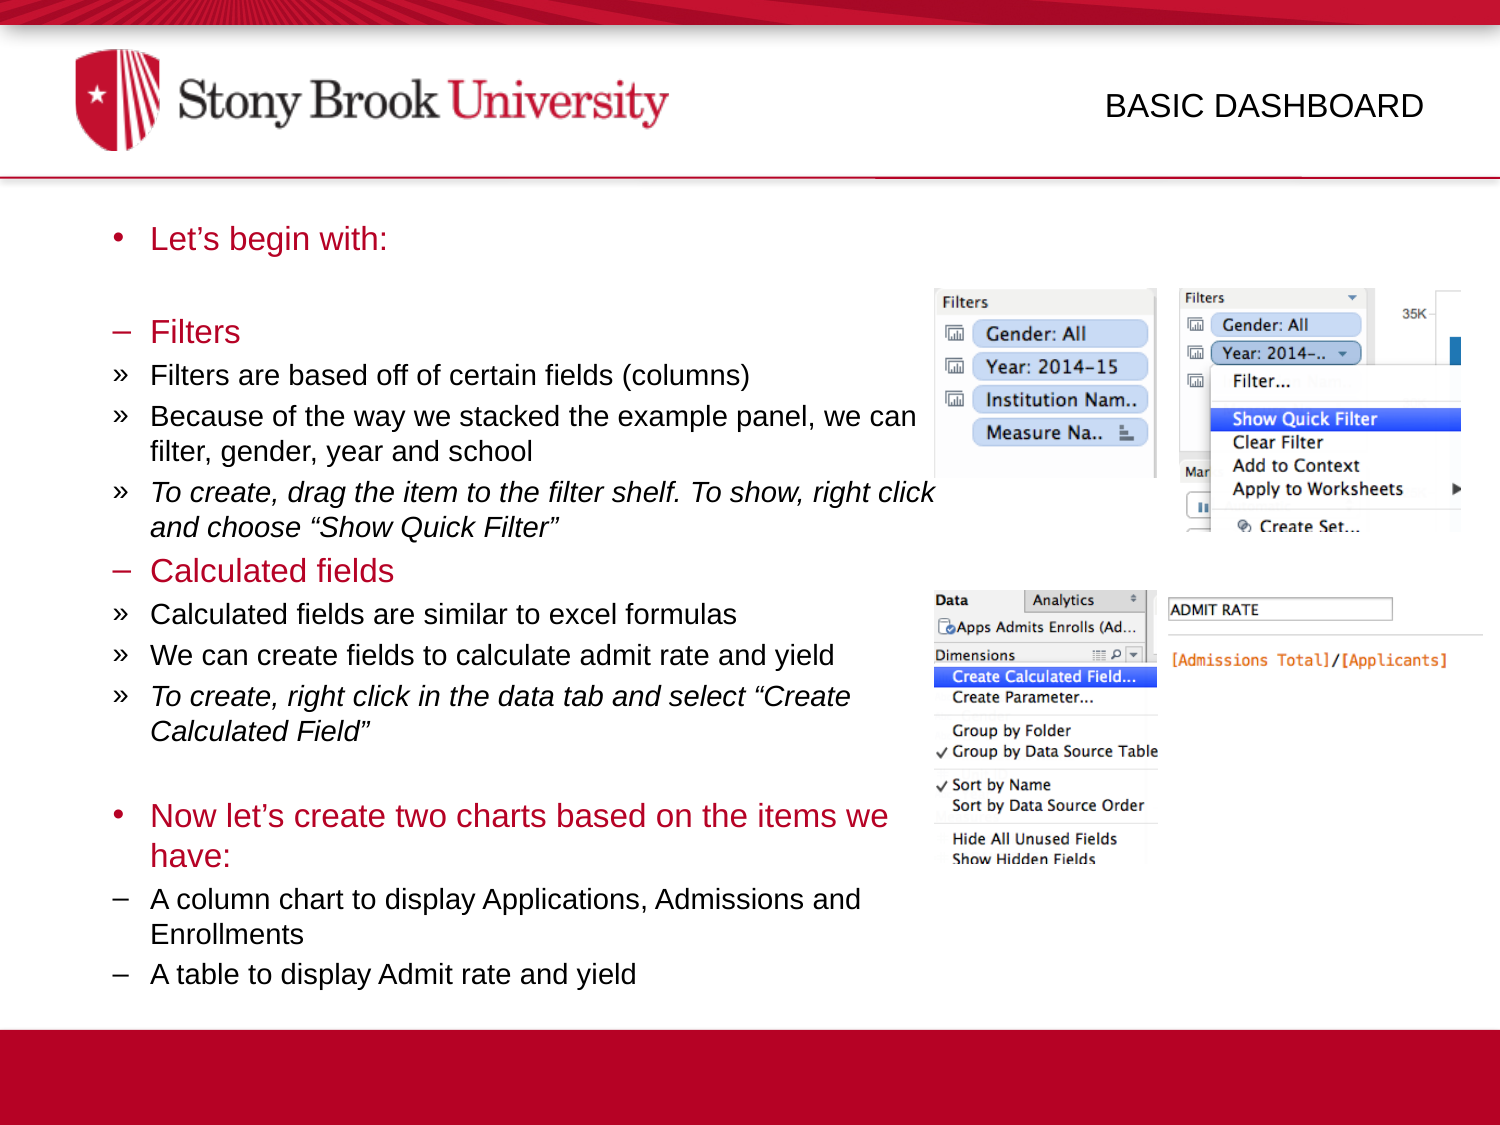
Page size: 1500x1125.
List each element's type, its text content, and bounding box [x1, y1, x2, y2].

text_box Let’s begin with: Filters Filters are based off of certain fields (columns) Because of the way we stacked the example panel, we can filter, gender, year and school To create, drag the item to the filter shelf. To show, right click and choose “Show Quick Filter” Calculated fields Calculated fields are similar to excel formulas We can create fields to calculate admit rate and yield To create, right click in the data tab and select “Create Calculated Field” Now let’s create two charts based on the items we have: A column chart to display Applications, Admissions and Enrollments A table to display Admit rate and yield [74, 217, 963, 976]
picture [934, 288, 1158, 479]
list Basic Dashboard [776, 76, 1425, 139]
picture [934, 585, 1483, 864]
picture [0, 0, 1500, 25]
picture [1179, 288, 1461, 532]
